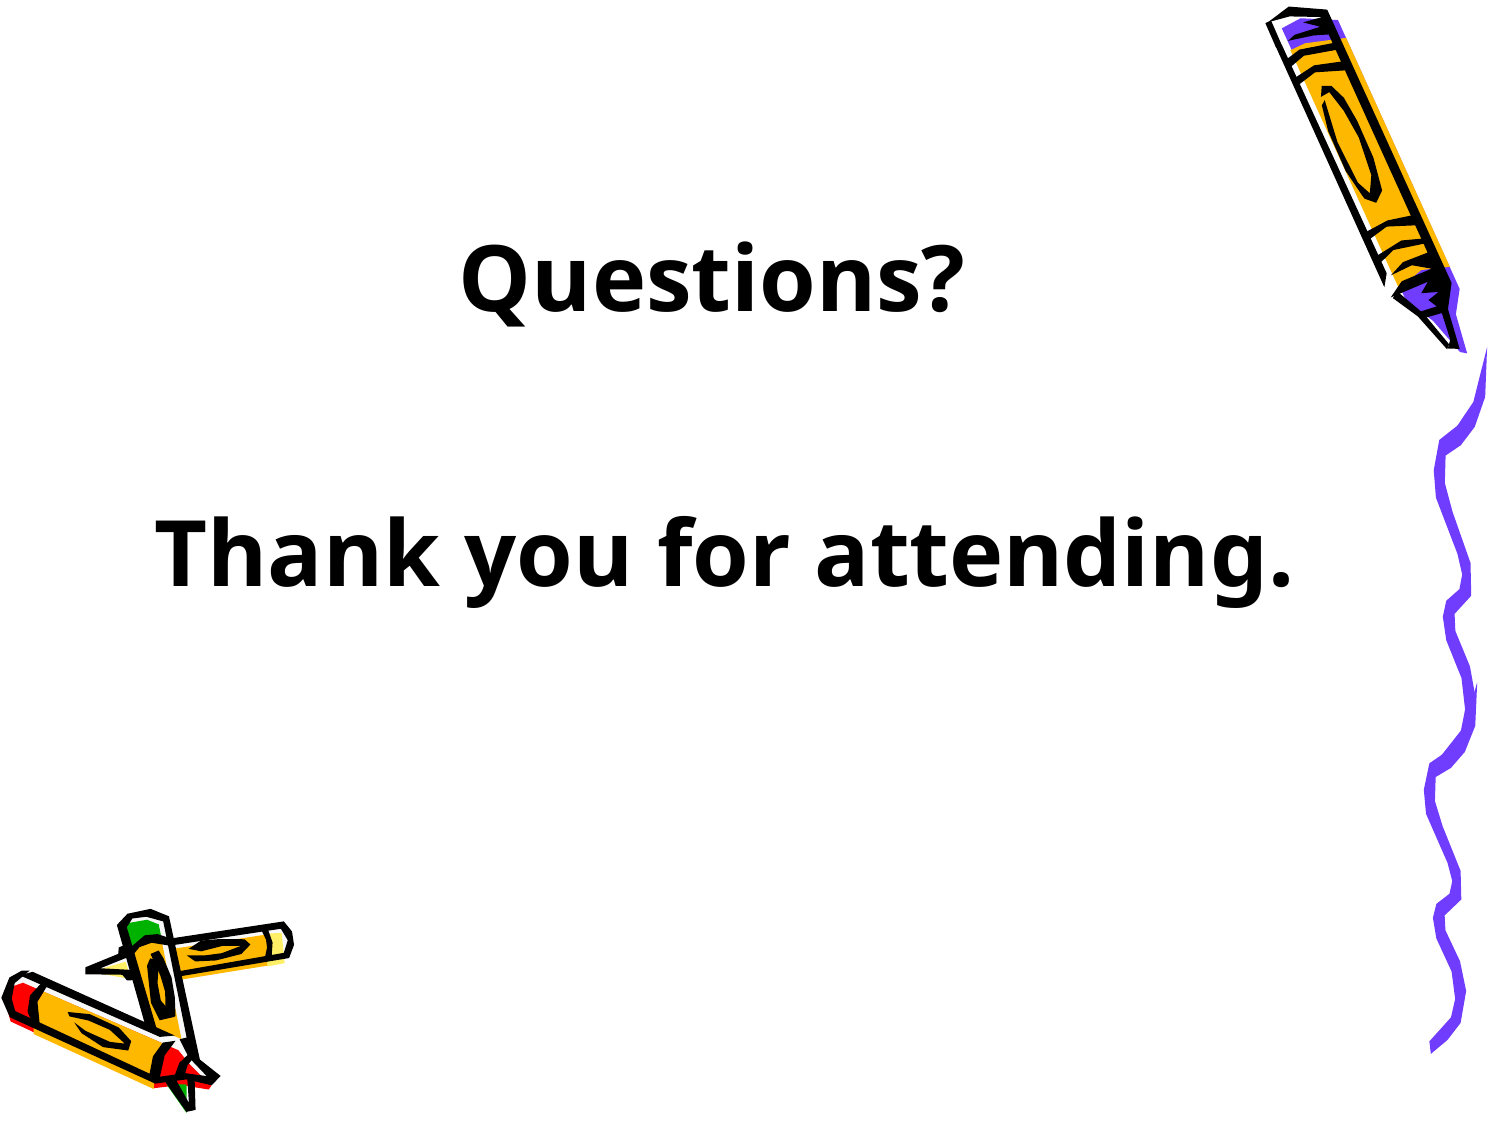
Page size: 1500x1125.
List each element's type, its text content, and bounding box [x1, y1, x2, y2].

text_box Thank you for attending. [87, 487, 1363, 692]
text_box Questions? [74, 212, 1350, 379]
